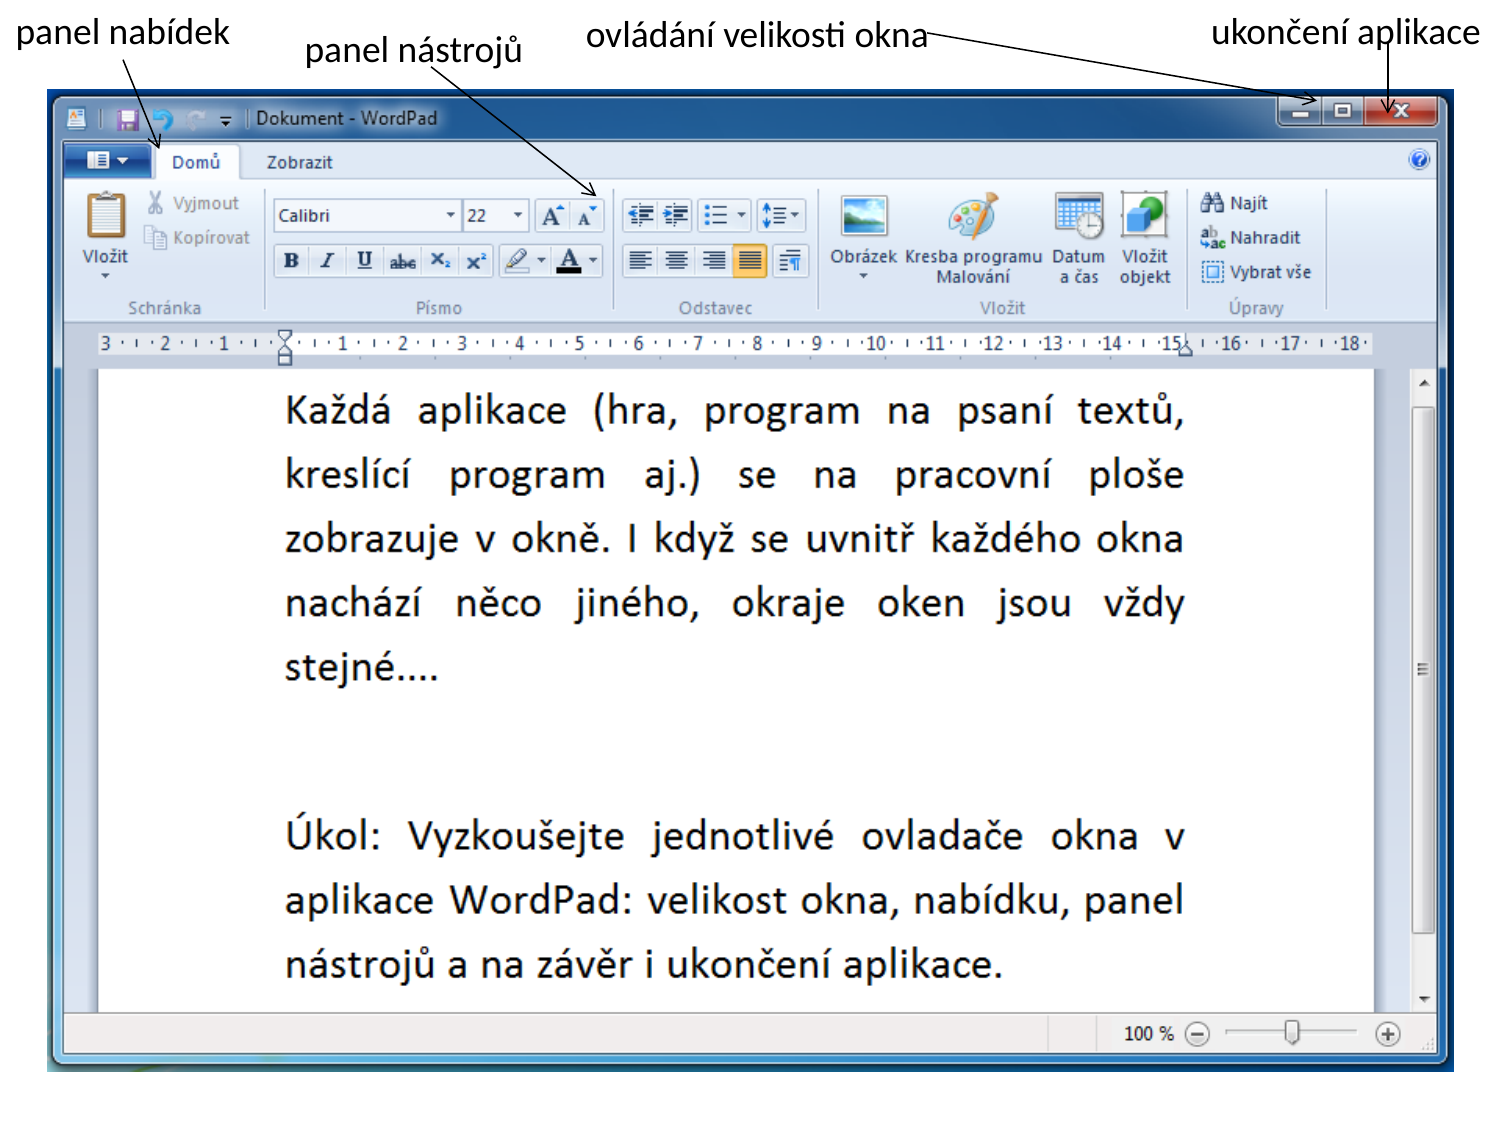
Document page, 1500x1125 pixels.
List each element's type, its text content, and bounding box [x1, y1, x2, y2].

text_box panel nabídek [0, 0, 246, 60]
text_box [122, 60, 160, 150]
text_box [430, 66, 597, 197]
picture [47, 89, 1455, 1072]
text_box ovládání velikosti okna [571, 2, 945, 63]
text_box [926, 32, 1318, 101]
text_box panel nástrojů [289, 17, 539, 78]
text_box ukončení aplikace [1196, 0, 1496, 60]
